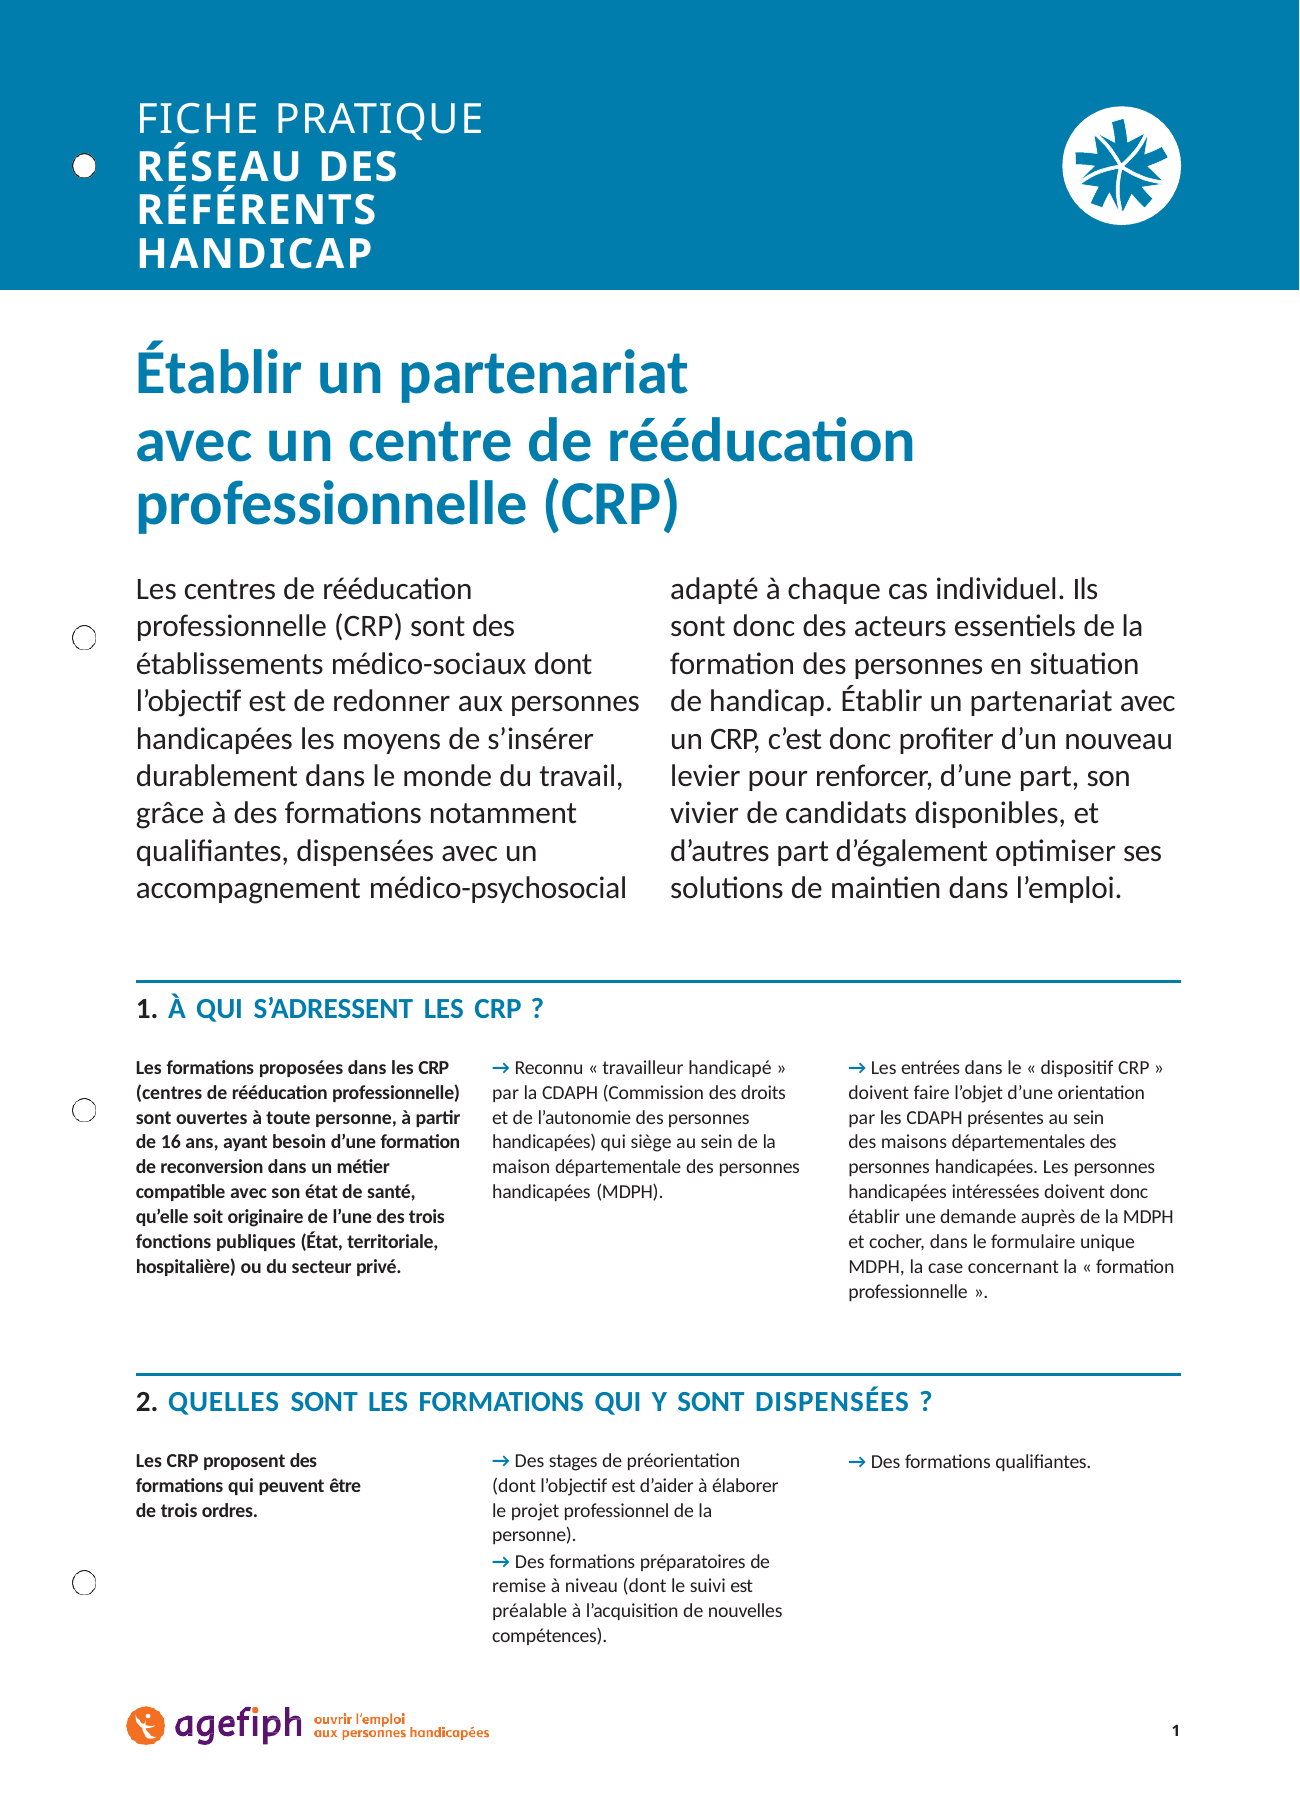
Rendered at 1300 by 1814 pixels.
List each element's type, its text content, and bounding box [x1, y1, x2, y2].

text_box [0, 0, 1300, 290]
text_box FICHE PRATIQUE RÉSEAU DES RÉFÉRENTS HANDICAP [133, 93, 623, 104]
text_box Les formations proposées dans les CRP (centres de rééducation professionnelle) sont ouvertes à toute personne, à partir de 16 ans, ayant besoin d’une formation de reconversion dans un métier compatible avec son état de santé, qu’elle soit originaire de l’une des trois fonctions publiques (État, territoriale, hospitalière) ou du secteur privé. [133, 1051, 470, 1278]
text_box Établir un partenariat avec un centre de rééducation professionnelle (CRP) [133, 334, 920, 537]
text_box → Des stages de préorientation (dont l’objectif est d’aider à élaborer le projet professionnel de la personne). [490, 1444, 809, 1546]
text_box 1 [1165, 1717, 1190, 1742]
text_box adapté à chaque cas individuel. Ils sont donc des acteurs essentiels de la formation des personnes en situation de handicap. Établir un partenariat avec un CRP, c’est donc profiter d’un nouveau levier pour renforcer, d’une part, son vivier de candidats disponibles, et d’autres part d’également optimiser ses solutions de maintien dans l’emploi. [668, 566, 1184, 906]
text_box → Des formations qualifiantes. [846, 1446, 1098, 1473]
picture [313, 1713, 489, 1740]
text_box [174, 1706, 302, 1746]
picture [71, 1098, 96, 1123]
picture [71, 1570, 96, 1595]
text_box Les CRP proposent des formations qui peuvent être de trois ordres. [133, 1444, 369, 1522]
text_box 1. À QUI S’ADRESSENT LES CRP ? [133, 986, 556, 1024]
picture [71, 625, 96, 650]
text_box 2. QUELLES SONT LES FORMATIONS QUI Y SONT DISPENSÉES ? [133, 1380, 948, 1418]
picture [126, 1706, 165, 1745]
text_box FICHE PRATIQUE RÉSEAU DES RÉFÉRENTS HANDICAP [133, 235, 623, 277]
text_box → Reconnu « travailleur handicapé » par la CDAPH (Commission des droits et de l’autonomie des personnes handicapées) qui siège au sein de la maison départementale des personnes handicapées (MDPH). [489, 1051, 807, 1203]
text_box → Les entrées dans le « dispositif CRP » doivent faire l’objet d’une orientation par les CDAPH présentes au sein des maisons départementales des personnes handicapées. Les personnes handicapées intéressées doivent donc établir une demande auprès de la MDPH et cocher, dans le formulaire unique MDPH, la case concernant la « formation professionnelle ». [846, 1051, 1178, 1303]
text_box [71, 106, 1182, 226]
text_box → Des formations préparatoires de remise à niveau (dont le suivi est préalable à l’acquisition de nouvelles compétences). [489, 1545, 789, 1647]
text_box Les centres de rééducation professionnelle (CRP) sont des établissements médico-sociaux dont l’objectif est de redonner aux personnes handicapées les moyens de s’insérer durablement dans le monde du travail, grâce à des formations notamment qualifiantes, dispensées avec un accompagnement médico-psychosocial [133, 566, 647, 906]
